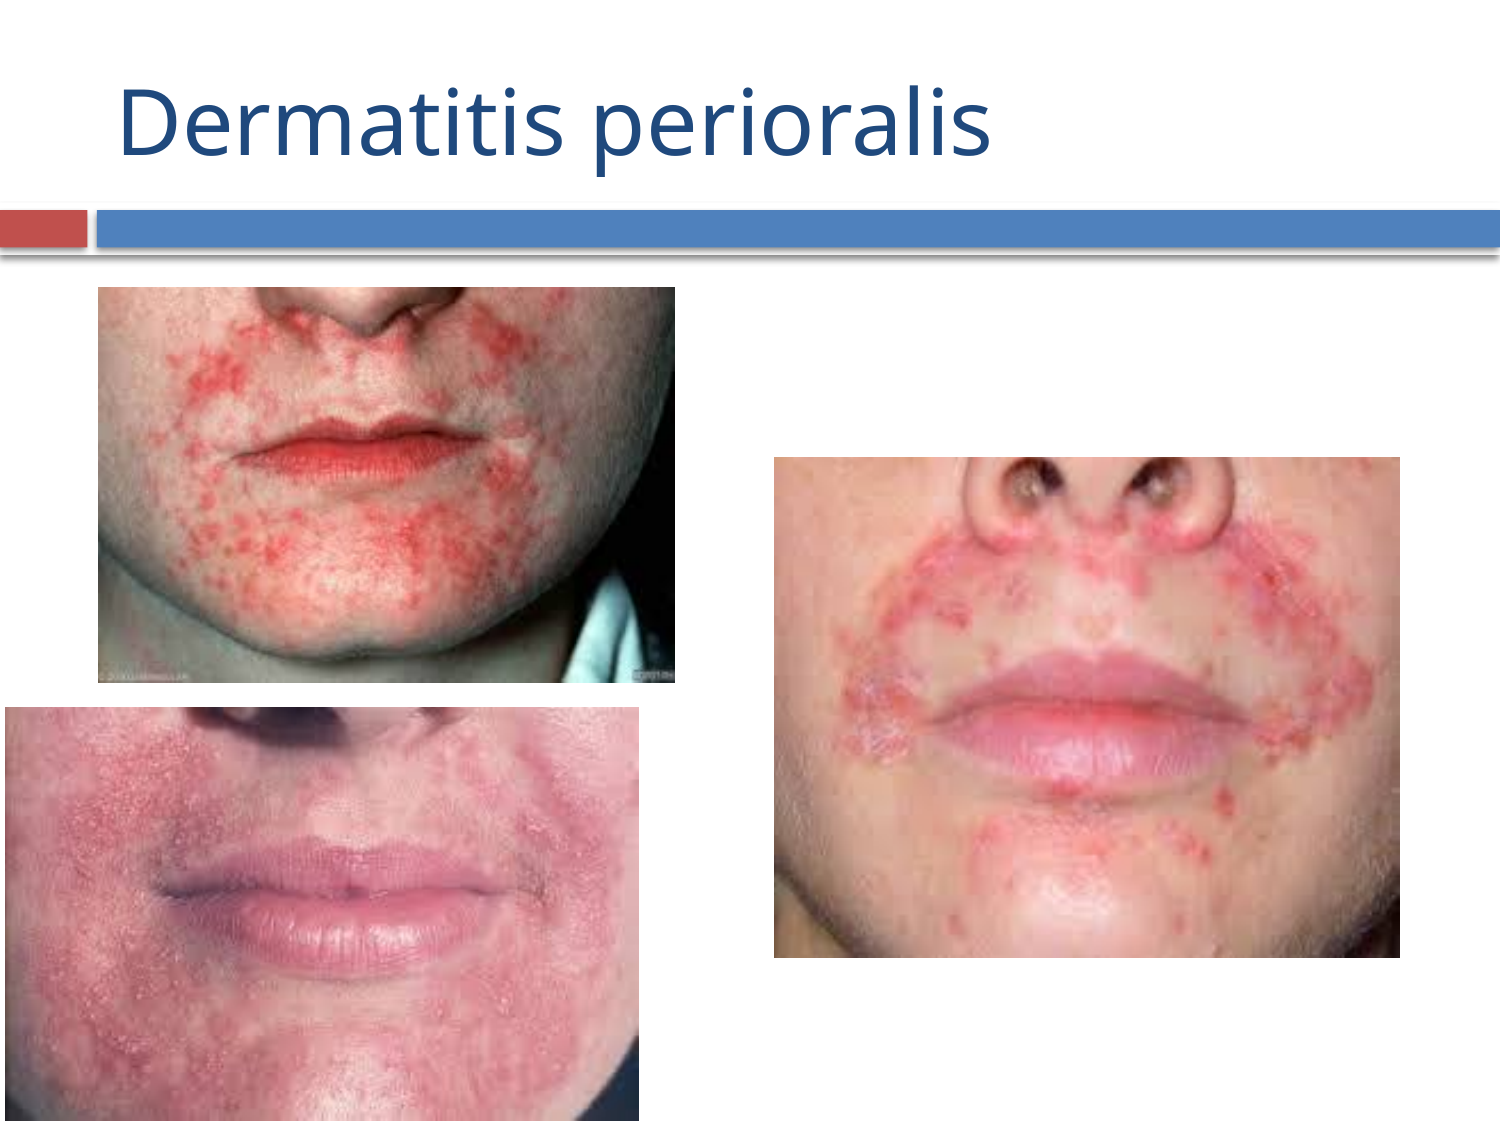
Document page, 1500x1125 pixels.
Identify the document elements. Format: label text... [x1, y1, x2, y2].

title Dermatitis perioralis [100, 37, 1438, 200]
picture [98, 287, 676, 684]
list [774, 457, 1401, 959]
picture [4, 707, 640, 1121]
